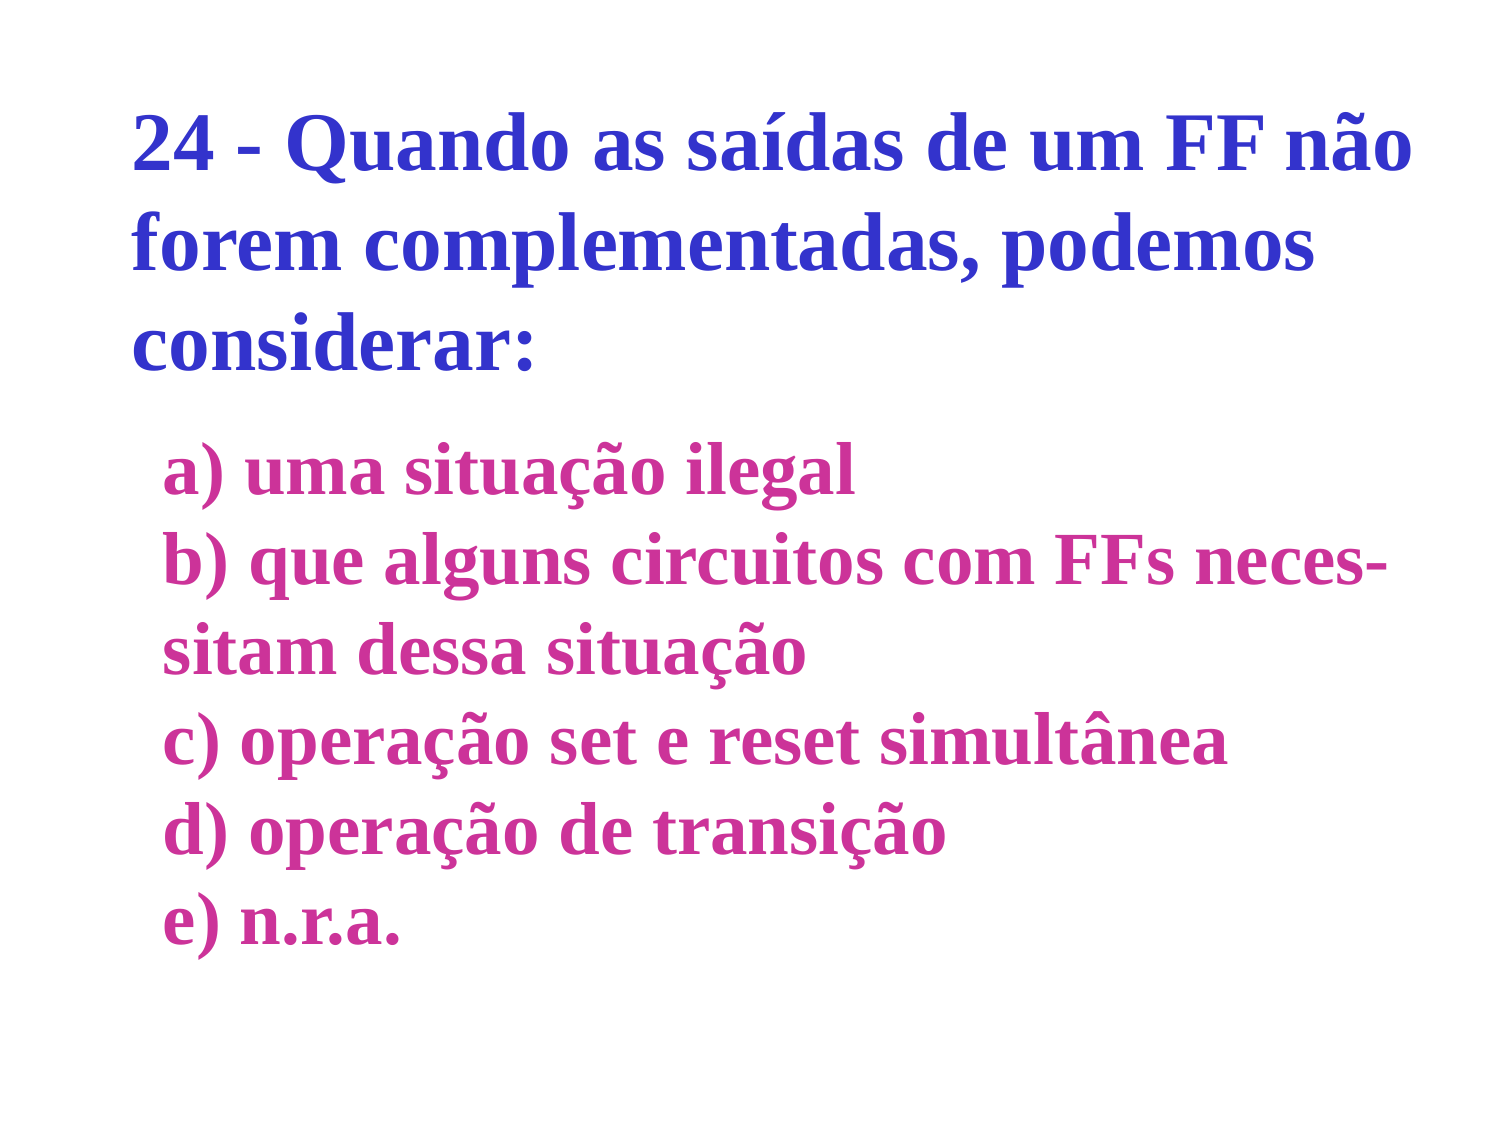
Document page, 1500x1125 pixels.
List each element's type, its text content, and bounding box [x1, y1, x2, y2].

text_box a) uma situação ilegal b) que alguns circuitos com FFs neces- sitam dessa situação c) operação set e reset simultânea d) operação de transição e) n.r.a. [147, 412, 1407, 968]
text_box 24 - Quando as saídas de um FF não forem complementadas, podemos considerar: [116, 79, 1431, 395]
